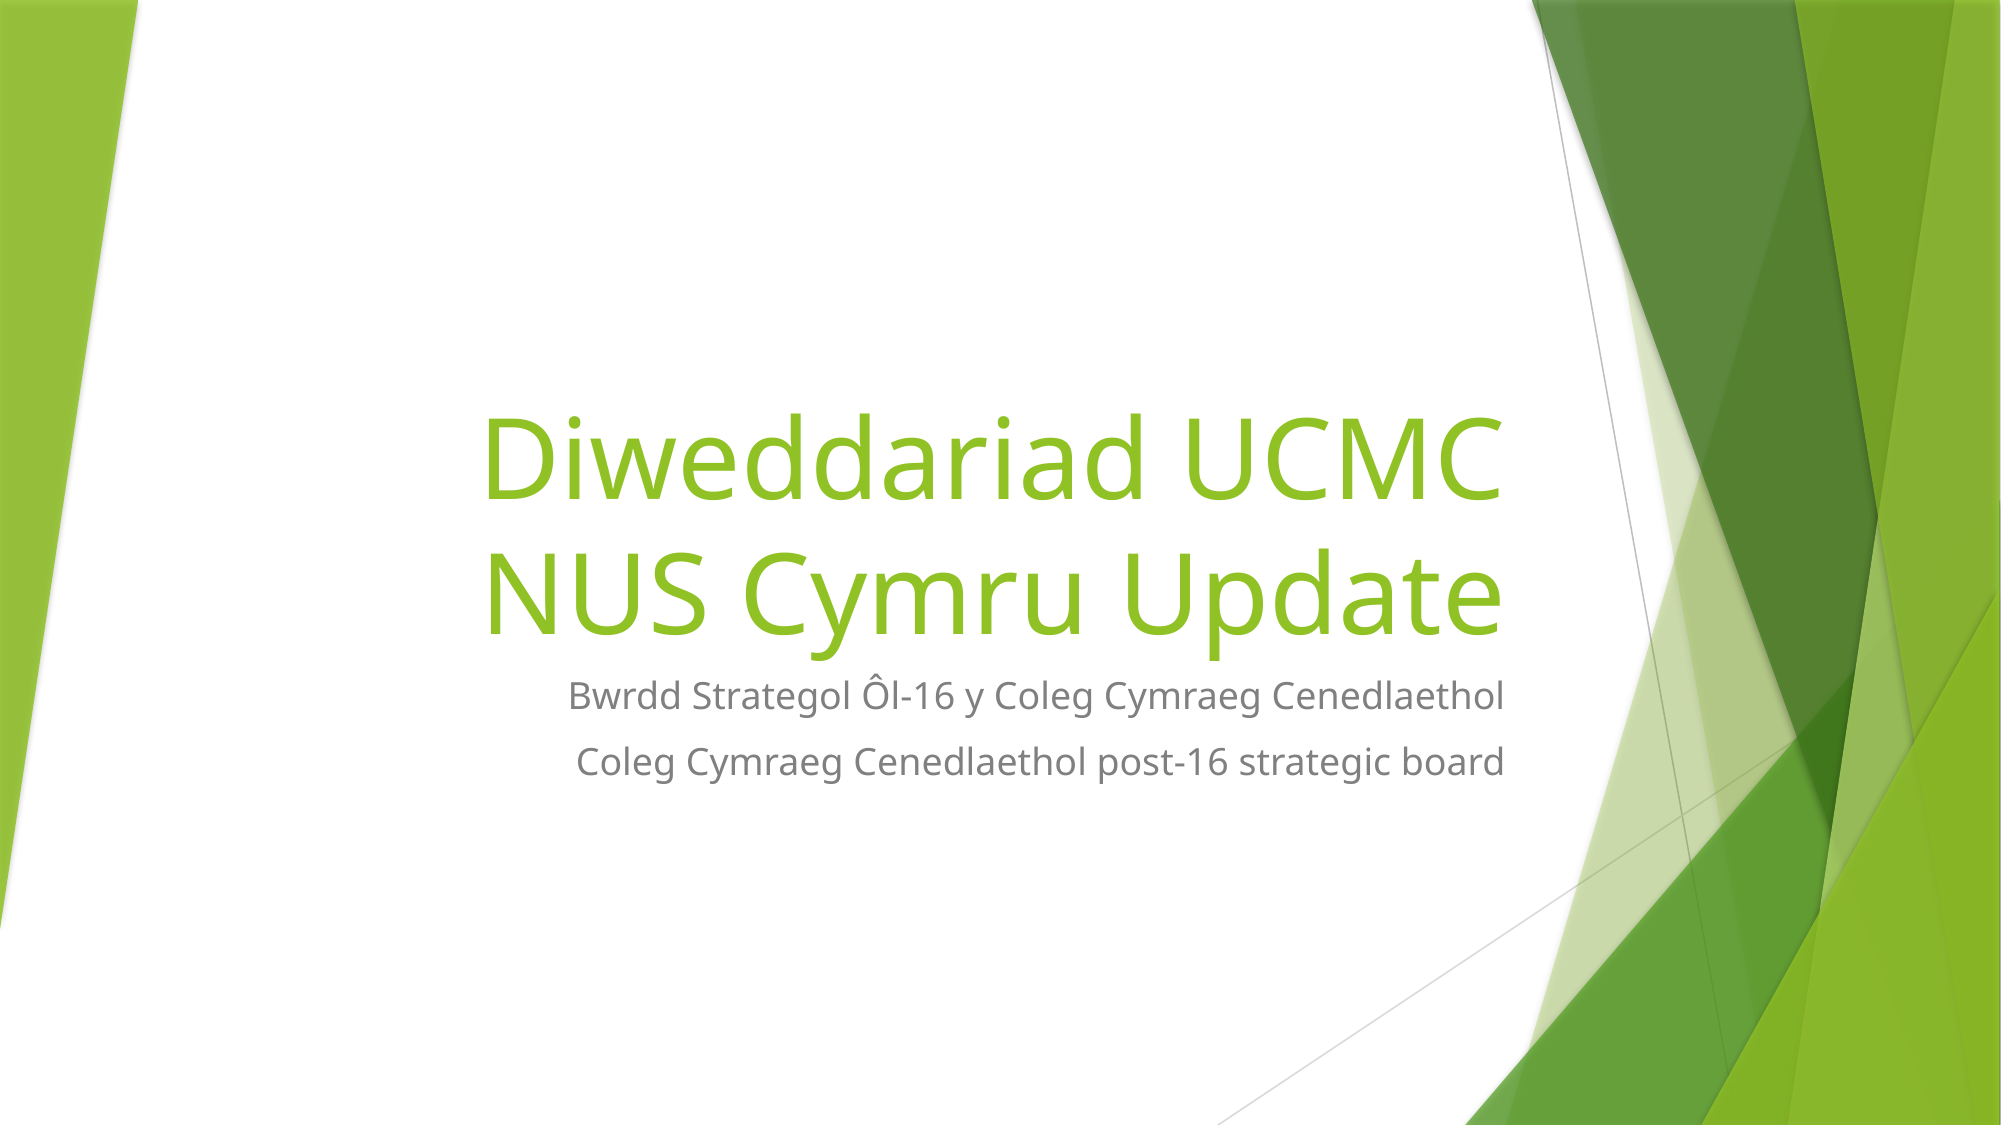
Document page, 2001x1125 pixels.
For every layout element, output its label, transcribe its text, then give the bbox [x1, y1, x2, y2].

subtitle Bwrdd Strategol Ôl-16 y Coleg Cymraeg Cenedlaethol Coleg Cymraeg Cenedlaethol post-16 strategic board [247, 664, 1522, 845]
title Diweddariad UCMC NUS Cymru Update [247, 394, 1522, 664]
